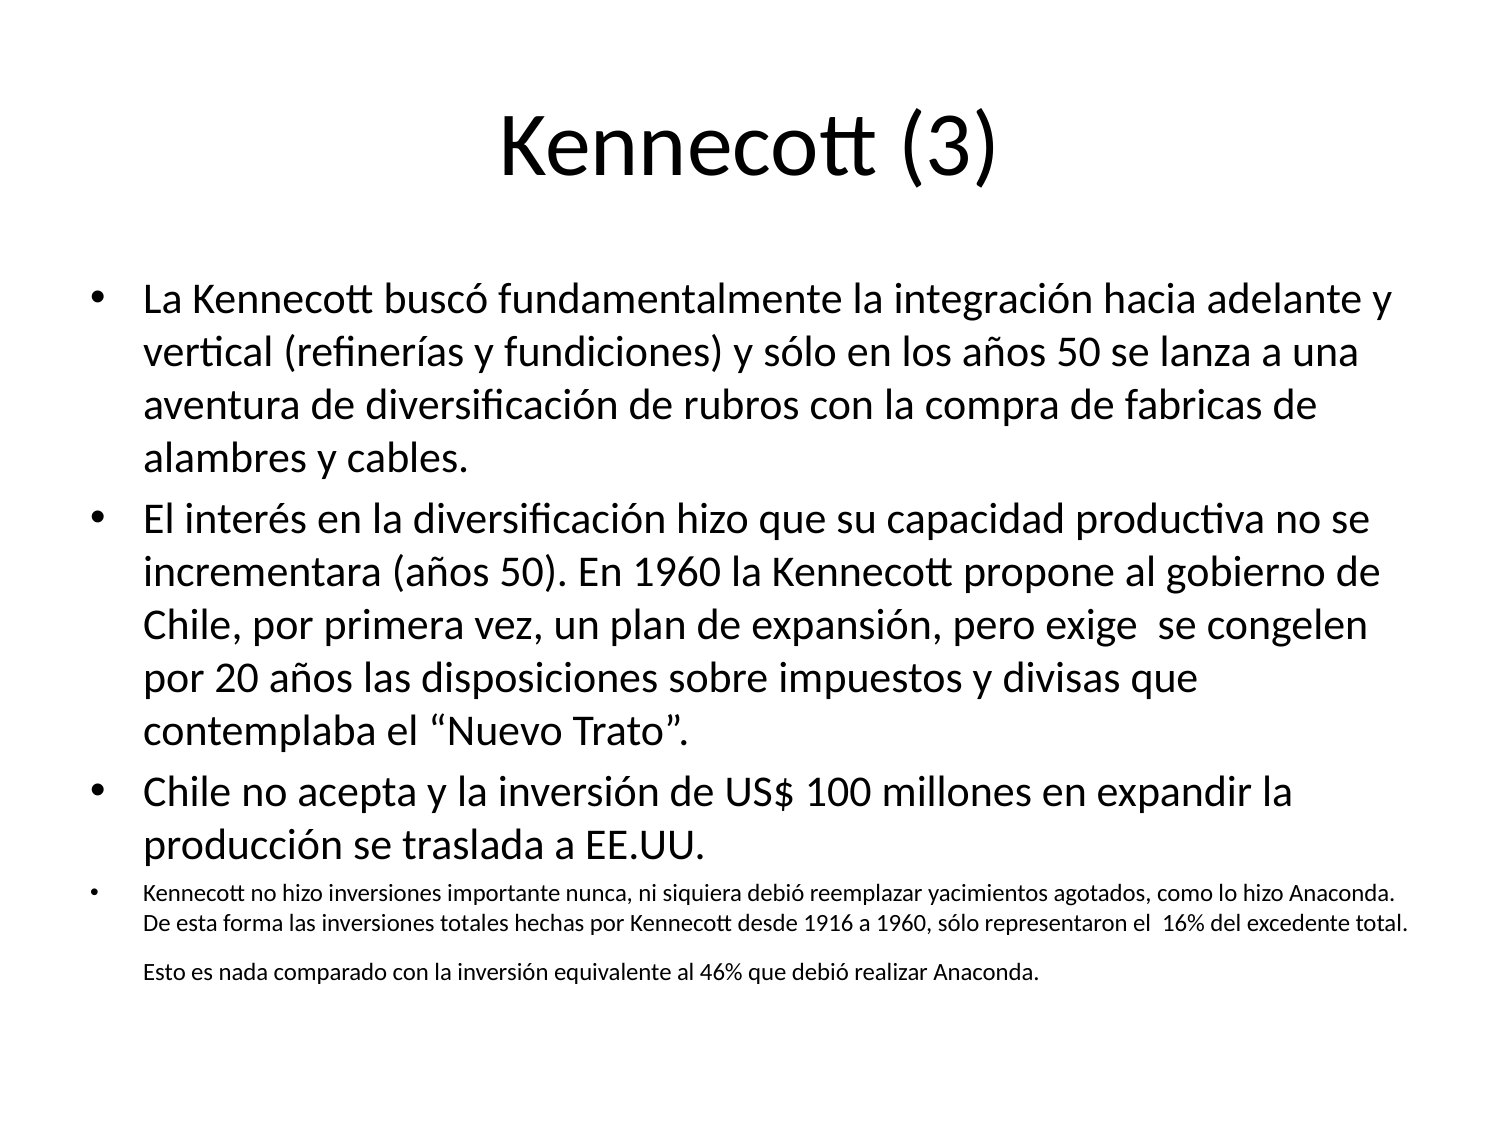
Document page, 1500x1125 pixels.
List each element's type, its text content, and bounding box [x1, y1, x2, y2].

title Kennecott (3) [75, 45, 1425, 233]
list La Kennecott buscó fundamentalmente la integración hacia adelante y vertical (refinerías y fundiciones) y sólo en los años 50 se lanza a una aventura de diversificación de rubros con la compra de fabricas de alambres y cables. El interés en la diversificación hizo que su capacidad productiva no se incrementara (años 50). En 1960 la Kennecott propone al gobierno de Chile, por primera vez, un plan de expansión, pero exige se congelen por 20 años las disposiciones sobre impuestos y divisas que contemplaba el “Nuevo Trato”. Chile no acepta y la inversión de US$ 100 millones en expandir la producción se traslada a EE.UU. Kennecott no hizo inversiones importante nunca, ni siquiera debió reemplazar yacimientos agotados, como lo hizo Anaconda. De esta forma las inversiones totales hechas por Kennecott desde 1916 a 1960, sólo representaron el 16% del excedente total. Esto es nada comparado con la inversión equivalente al 46% que debió realizar Anaconda. [75, 262, 1425, 1005]
